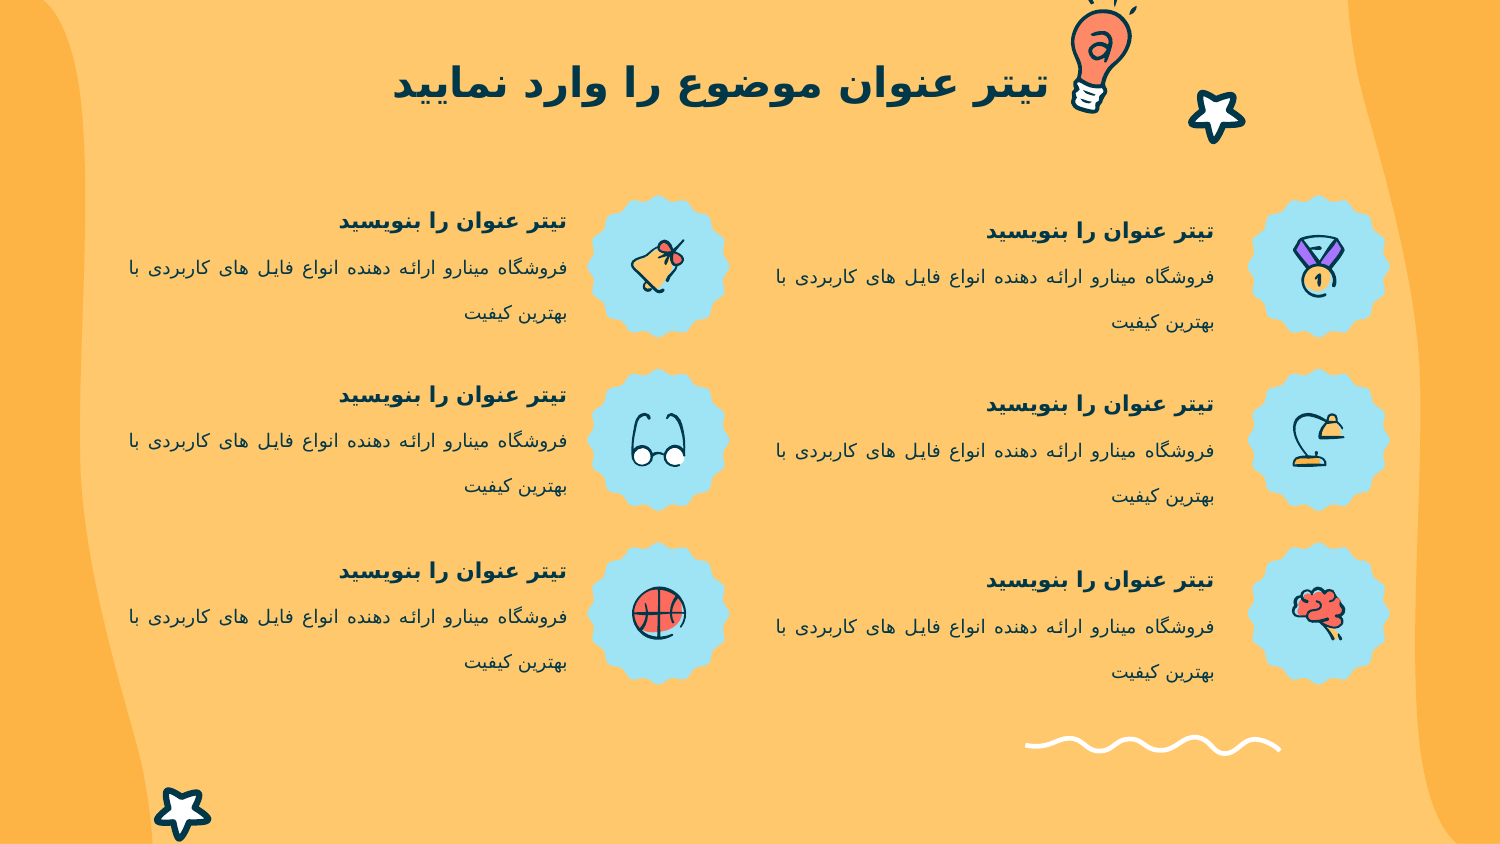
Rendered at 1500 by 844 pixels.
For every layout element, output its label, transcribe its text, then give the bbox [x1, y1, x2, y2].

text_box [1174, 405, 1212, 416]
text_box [586, 195, 730, 685]
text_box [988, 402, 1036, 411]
text_box تیتر عنوان را بنویسید فروشگاه مینارو ارائه دهنده انواع فایل های کاربردی با بهترین کیفیت [111, 522, 581, 681]
text_box تیتر عنوان را بنویسید فروشگاه مینارو ارائه دهنده انواع فایل های کاربردی با بهترین کیفیت [111, 346, 581, 504]
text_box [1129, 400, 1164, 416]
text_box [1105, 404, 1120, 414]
text_box تیتر عنوان را بنویسید فروشگاه مینارو ارائه دهنده انواع فایل های کاربردی با بهترین کیفیت [155, 788, 211, 841]
text_box تیتر عنوان را بنویسید فروشگاه مینارو ارائه دهنده انواع فایل های کاربردی با بهترین کیفیت [758, 532, 1230, 690]
text_box تیتر عنوان را بنویسید فروشگاه مینارو ارائه دهنده انواع فایل های کاربردی با بهترین کیفیت [111, 173, 583, 331]
text_box تیتر عنوان موضوع را وارد نمایید [360, 48, 1061, 114]
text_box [1247, 195, 1391, 685]
text_box تیتر عنوان را بنویسید فروشگاه مینارو ارائه دهنده انواع فایل های کاربردی با بهترین کیفیت [758, 182, 1230, 340]
text_box [156, 790, 209, 839]
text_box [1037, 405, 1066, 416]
text_box [1191, 93, 1243, 142]
text_box تیتر عنوان را بنویسید فروشگاه مینارو ارائه دهنده انواع فایل های کاربردی با بهترین کیفیت [1189, 90, 1245, 143]
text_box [1067, 0, 1128, 114]
